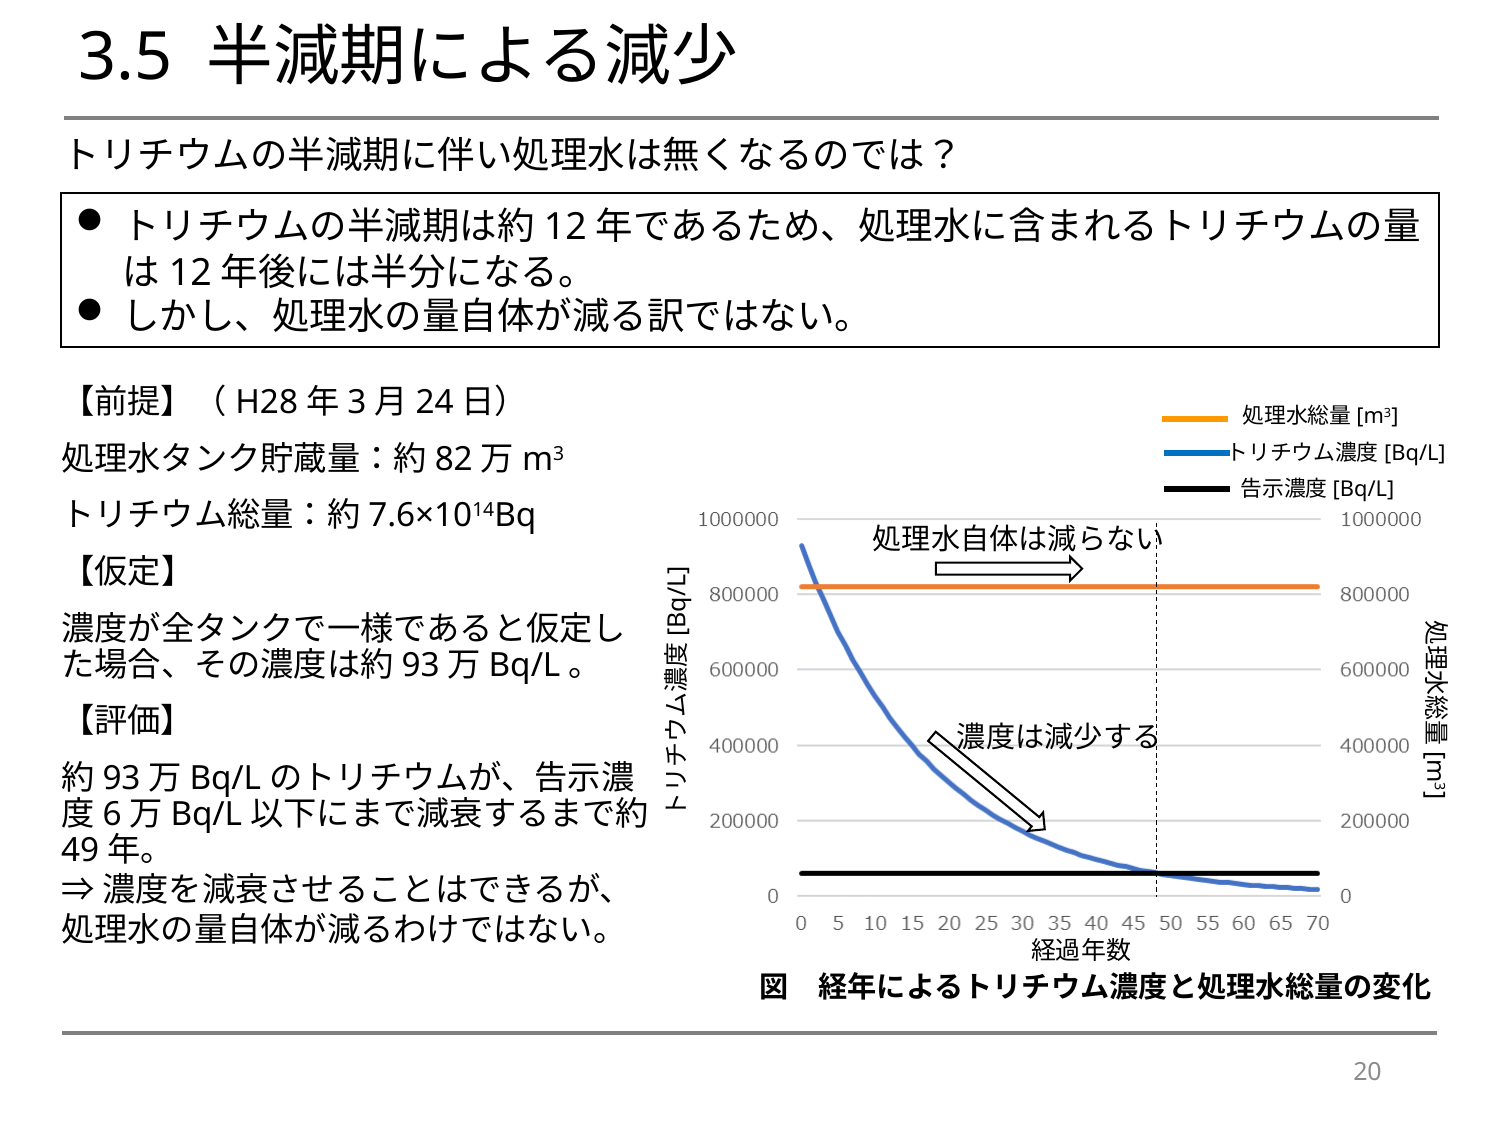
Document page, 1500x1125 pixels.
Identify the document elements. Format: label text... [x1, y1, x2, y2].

slide_number 20 [1059, 1042, 1397, 1103]
text_box 処理水総量[m3] [1435, 605, 1460, 815]
text_box トリチウムの半減期に伴い処理水は無くなるのでは？ [47, 129, 1423, 207]
text_box 告示濃度[Bq/L] [1225, 466, 1410, 496]
picture [684, 496, 1435, 947]
text_box トリチウムの半減期は約12年であるため、処理水に含まれるトリチウムの量は12年後には半分になる。 しかし、処理水の量自体が減る訳ではない。 [60, 192, 1440, 348]
text_box 処理水総量[m3] [1227, 394, 1414, 431]
text_box トリチウム濃度[Bq/L] [653, 551, 684, 833]
text_box 経過年数 [1016, 947, 1147, 961]
text_box 図 経年によるトリチウム濃度と処理水総量の変化 [744, 961, 1447, 1012]
text_box 【前提】（H28年3月24日） 処理水タンク貯蔵量：約82万m3 トリチウム総量：約7.6×1014Bq 【仮定】 濃度が全タンクで一様であると仮定した場合、その濃度は約93万Bq/L。 【評価】 約93万Bq/Lのトリチウムが、告示濃度6万Bq/L以下にまで減衰するまで約49年。 ⇒濃度を減衰させることはできるが、処理水の量自体が減るわけではない。 [46, 377, 670, 1066]
title 3.5 半減期による減少 [63, 0, 1500, 116]
text_box トリチウム濃度[Bq/L] [1211, 431, 1461, 473]
